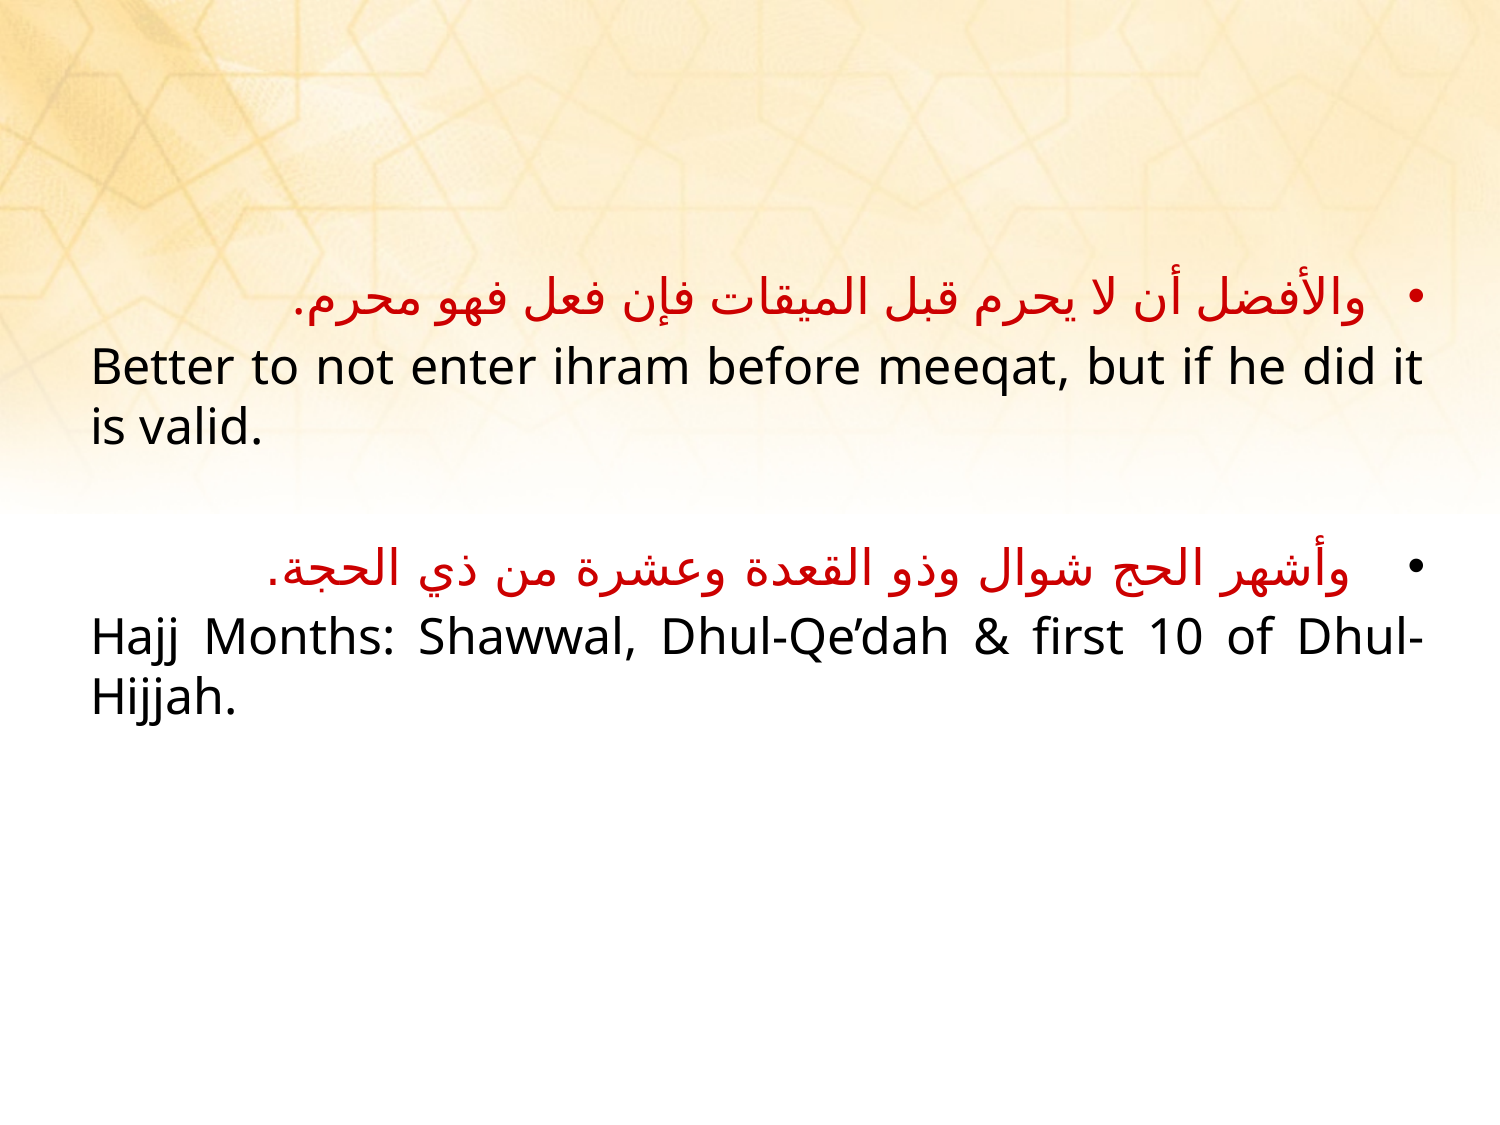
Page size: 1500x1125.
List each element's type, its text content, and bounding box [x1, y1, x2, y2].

list والأفضل أن لا يحرم قبل الميقات فإن فعل فهو محرم. Better to not enter ihram before meeqat, but if he did it is valid. وأشهر الحج شوال وذو القعدة وعشرة من ذي الحجة. Hajj Months: Shawwal, Dhul-Qe’dah & first 10 of Dhul-Hijjah. [74, 187, 1441, 944]
picture [0, 0, 1500, 514]
